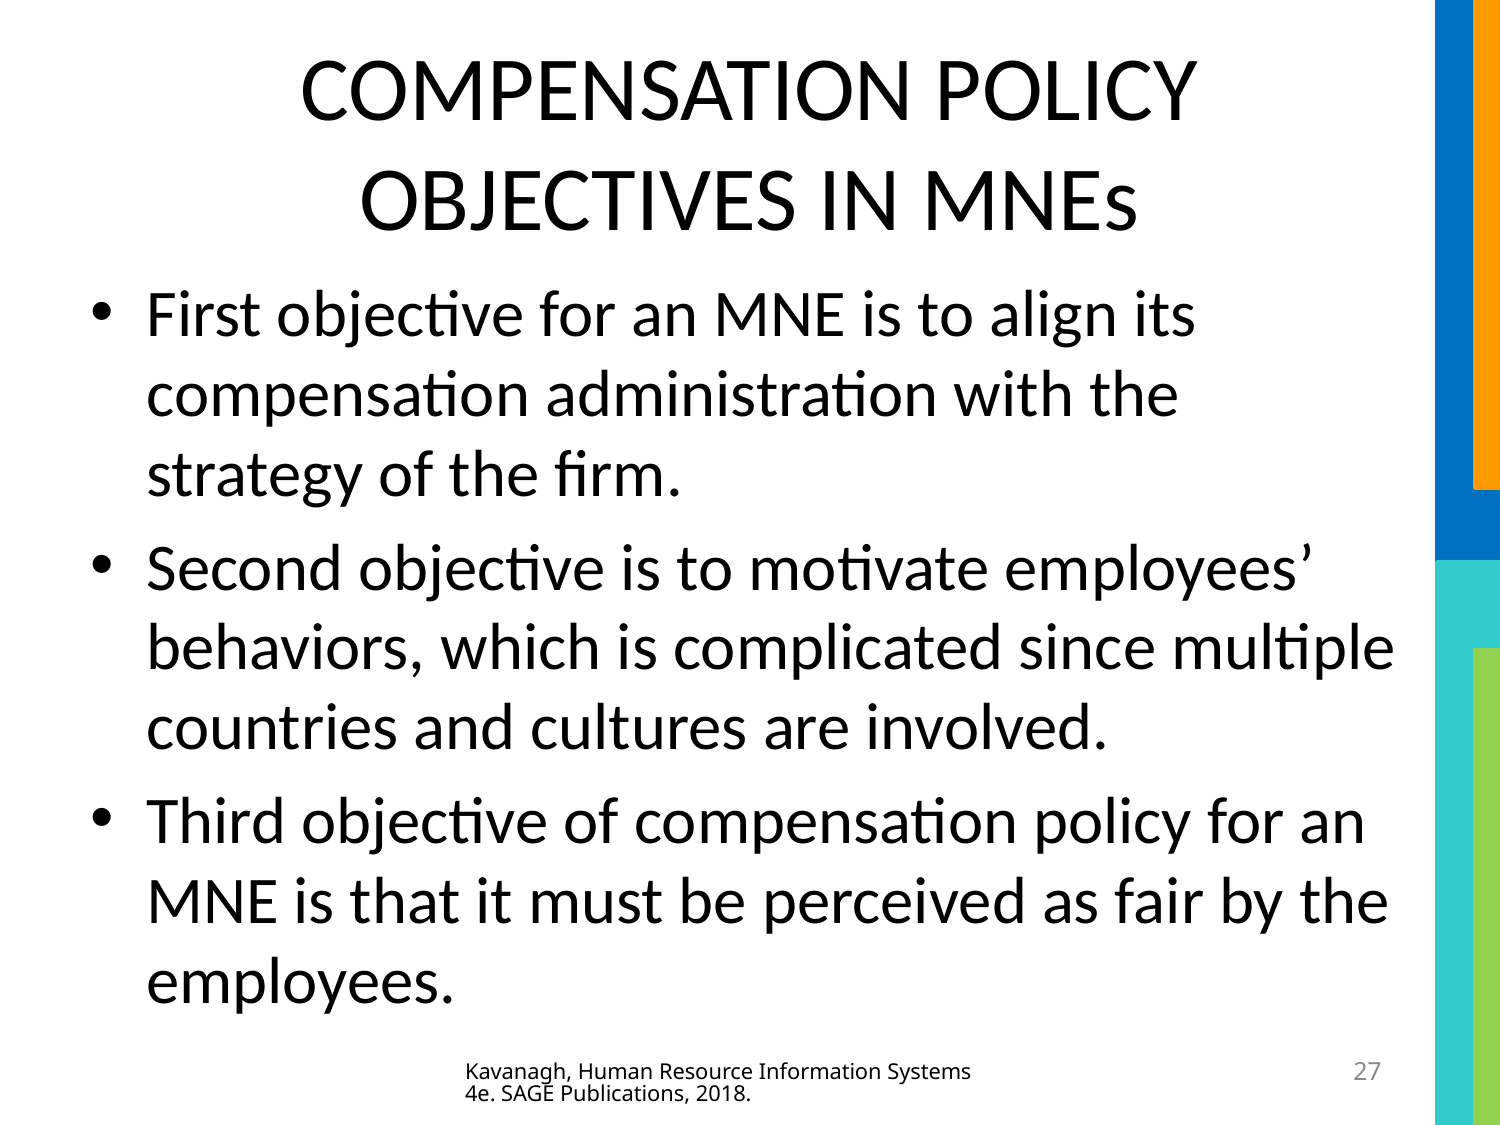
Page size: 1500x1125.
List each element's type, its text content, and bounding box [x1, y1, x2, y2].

slide_number 27 [1059, 1042, 1397, 1103]
title COMPENSATION POLICY OBJECTIVES IN MNEs [75, 45, 1425, 233]
footer Kavanagh, Human Resource Information Systems 4e. SAGE Publications, 2018. [450, 1042, 1004, 1103]
list First objective for an MNE is to align its compensation administration with the strategy of the firm. Second objective is to motivate employees’ behaviors, which is complicated since multiple countries and cultures are involved. Third objective of compensation policy for an MNE is that it must be perceived as fair by the employees. [75, 262, 1425, 1005]
